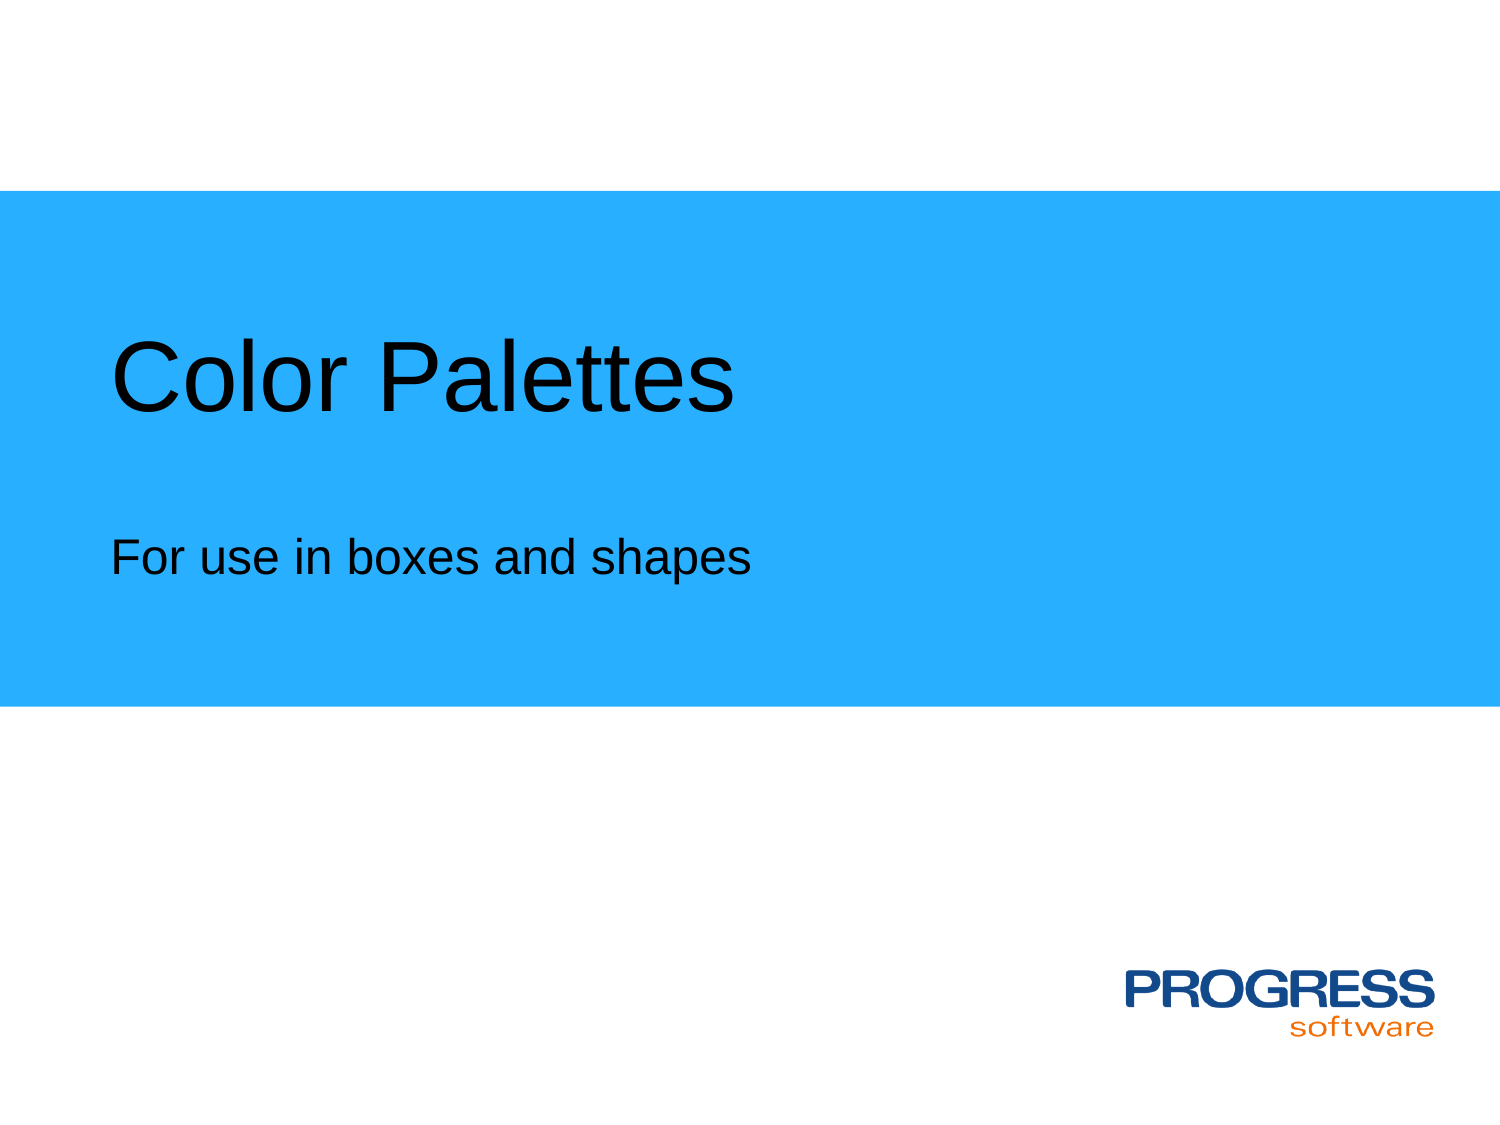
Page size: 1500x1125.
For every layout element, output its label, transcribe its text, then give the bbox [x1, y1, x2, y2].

picture [1106, 949, 1454, 1056]
subtitle For use in boxes and shapes [110, 524, 1406, 644]
title Color Palettes [109, 310, 1404, 433]
